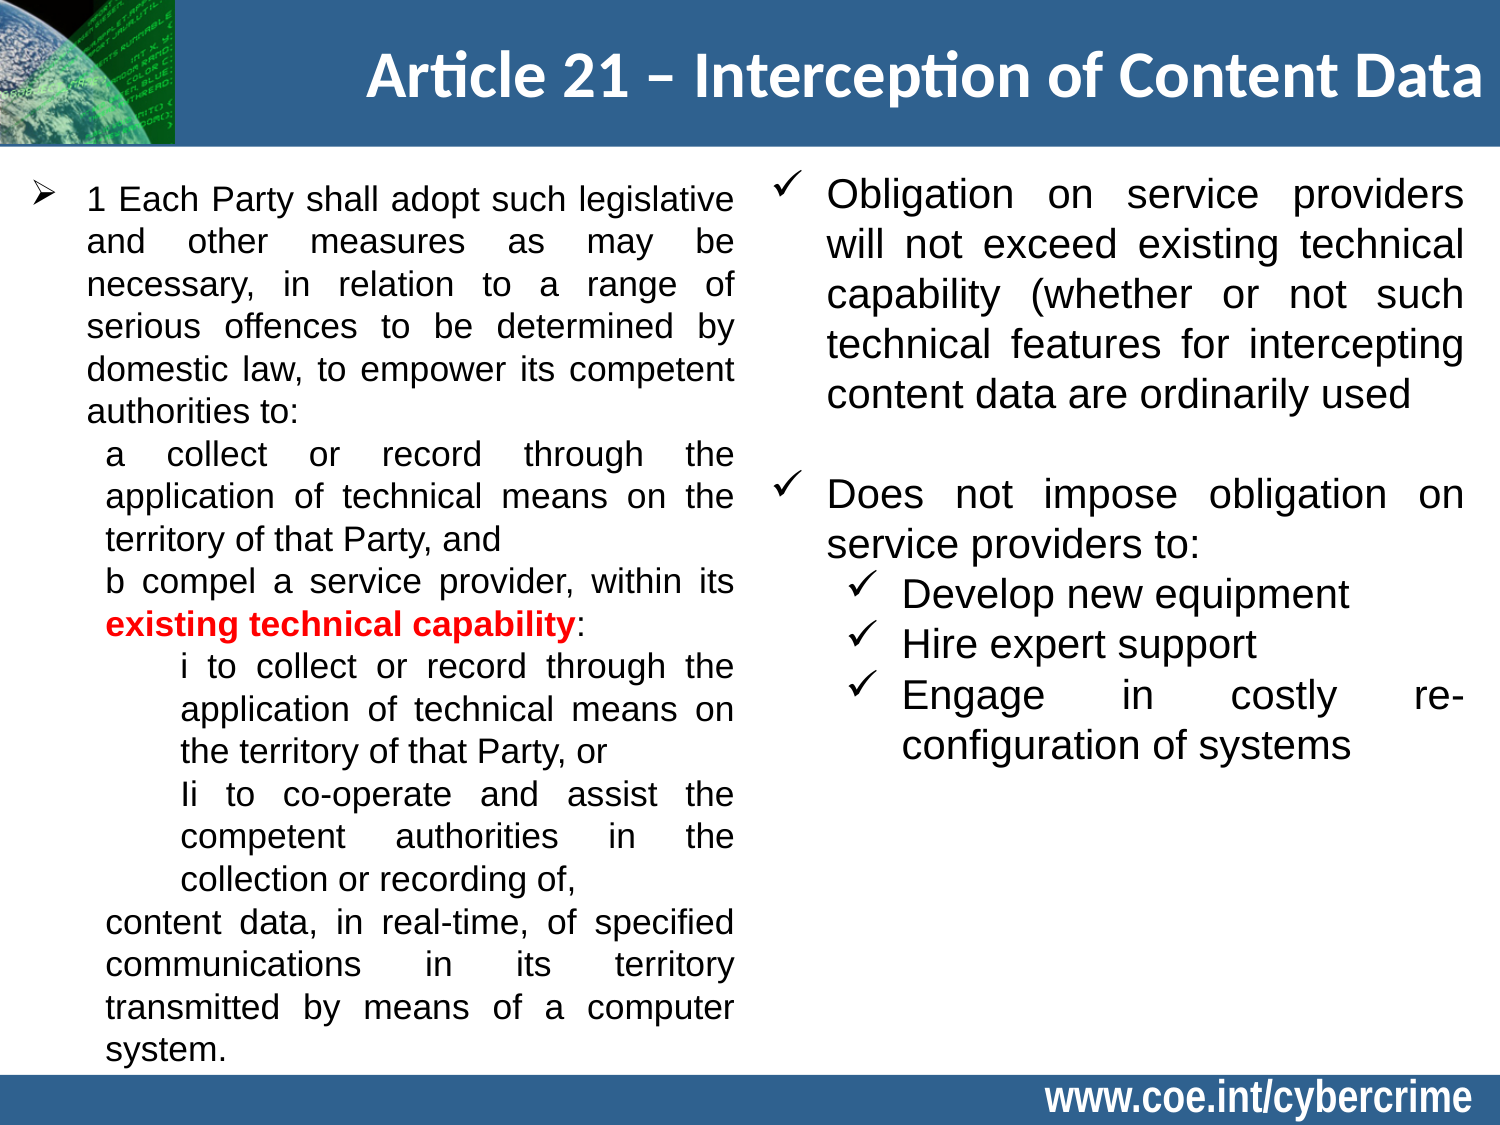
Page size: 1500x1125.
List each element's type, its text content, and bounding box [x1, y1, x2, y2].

text_box [0, 1073, 1030, 1125]
text_box Obligation on service providers will not exceed existing technical capability (whether or not such technical features for intercepting content data are ordinarily used Does not impose obligation on service providers to: Develop new equipment Hire expert support Engage in costly re-configuration of systems [755, 159, 1480, 775]
picture [0, 0, 175, 144]
text_box 1 Each Party shall adopt such legislative and other measures as may be necessary, in relation to a range of serious offences to be determined by domestic law, to empower its competent authorities to: a collect or record through the application of technical means on the territory of that Party, and b compel a service provider, within its existing technical capability: i to collect or record through the application of technical means on the territory of that Party, or Ii to co-operate and assist the competent authorities in the collection or recording of, content data, in real-time, of specified communications in its territory transmitted by means of a computer system. [15, 168, 750, 1077]
text_box www.coe.int/cybercrime [1030, 1059, 1500, 1125]
text_box Article 21 – Interception of Content Data [177, 0, 1500, 149]
